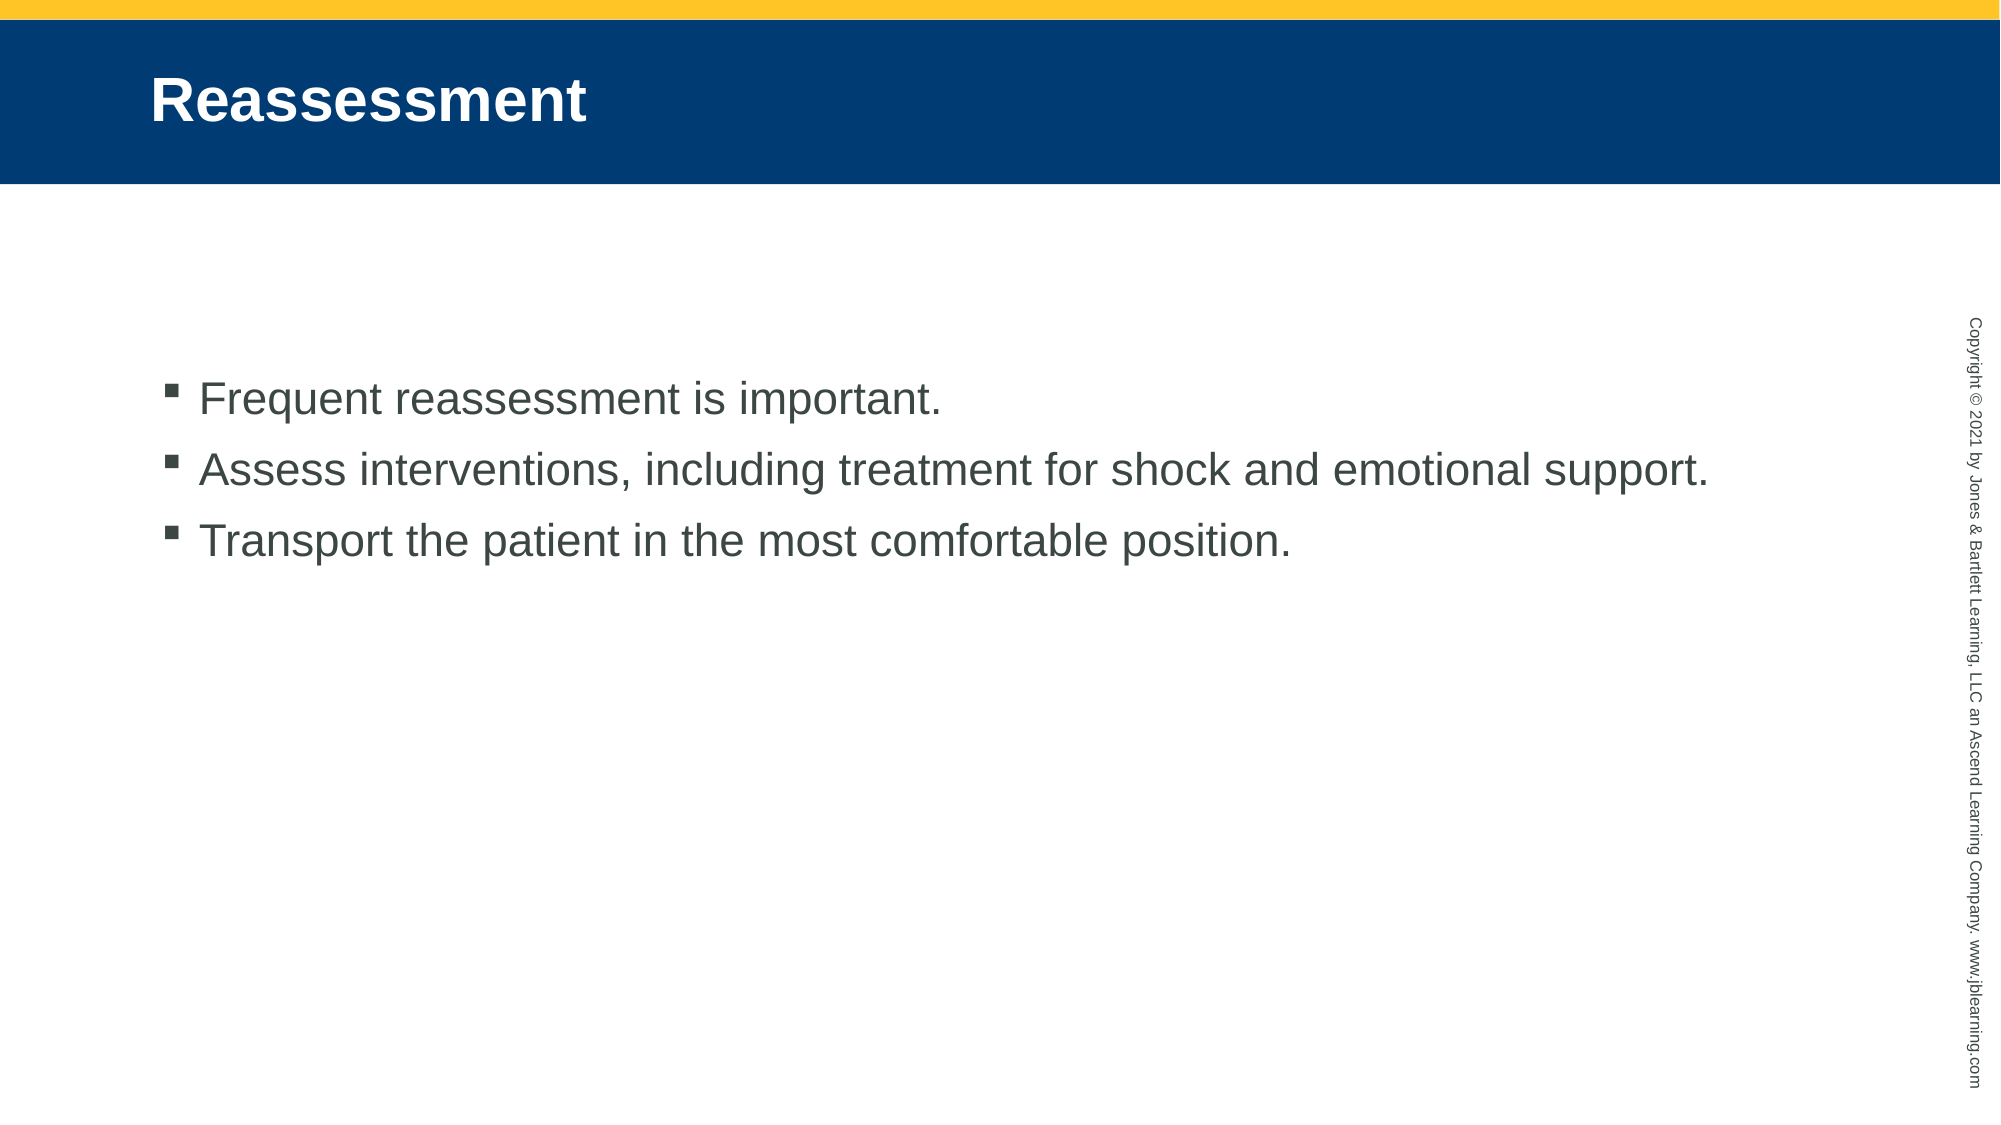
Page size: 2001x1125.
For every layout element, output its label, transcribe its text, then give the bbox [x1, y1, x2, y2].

list Frequent reassessment is important. Assess interventions, including treatment for shock and emotional support. Transport the patient in the most comfortable position. [146, 361, 1859, 1016]
title Reassessment [0, 19, 2000, 185]
